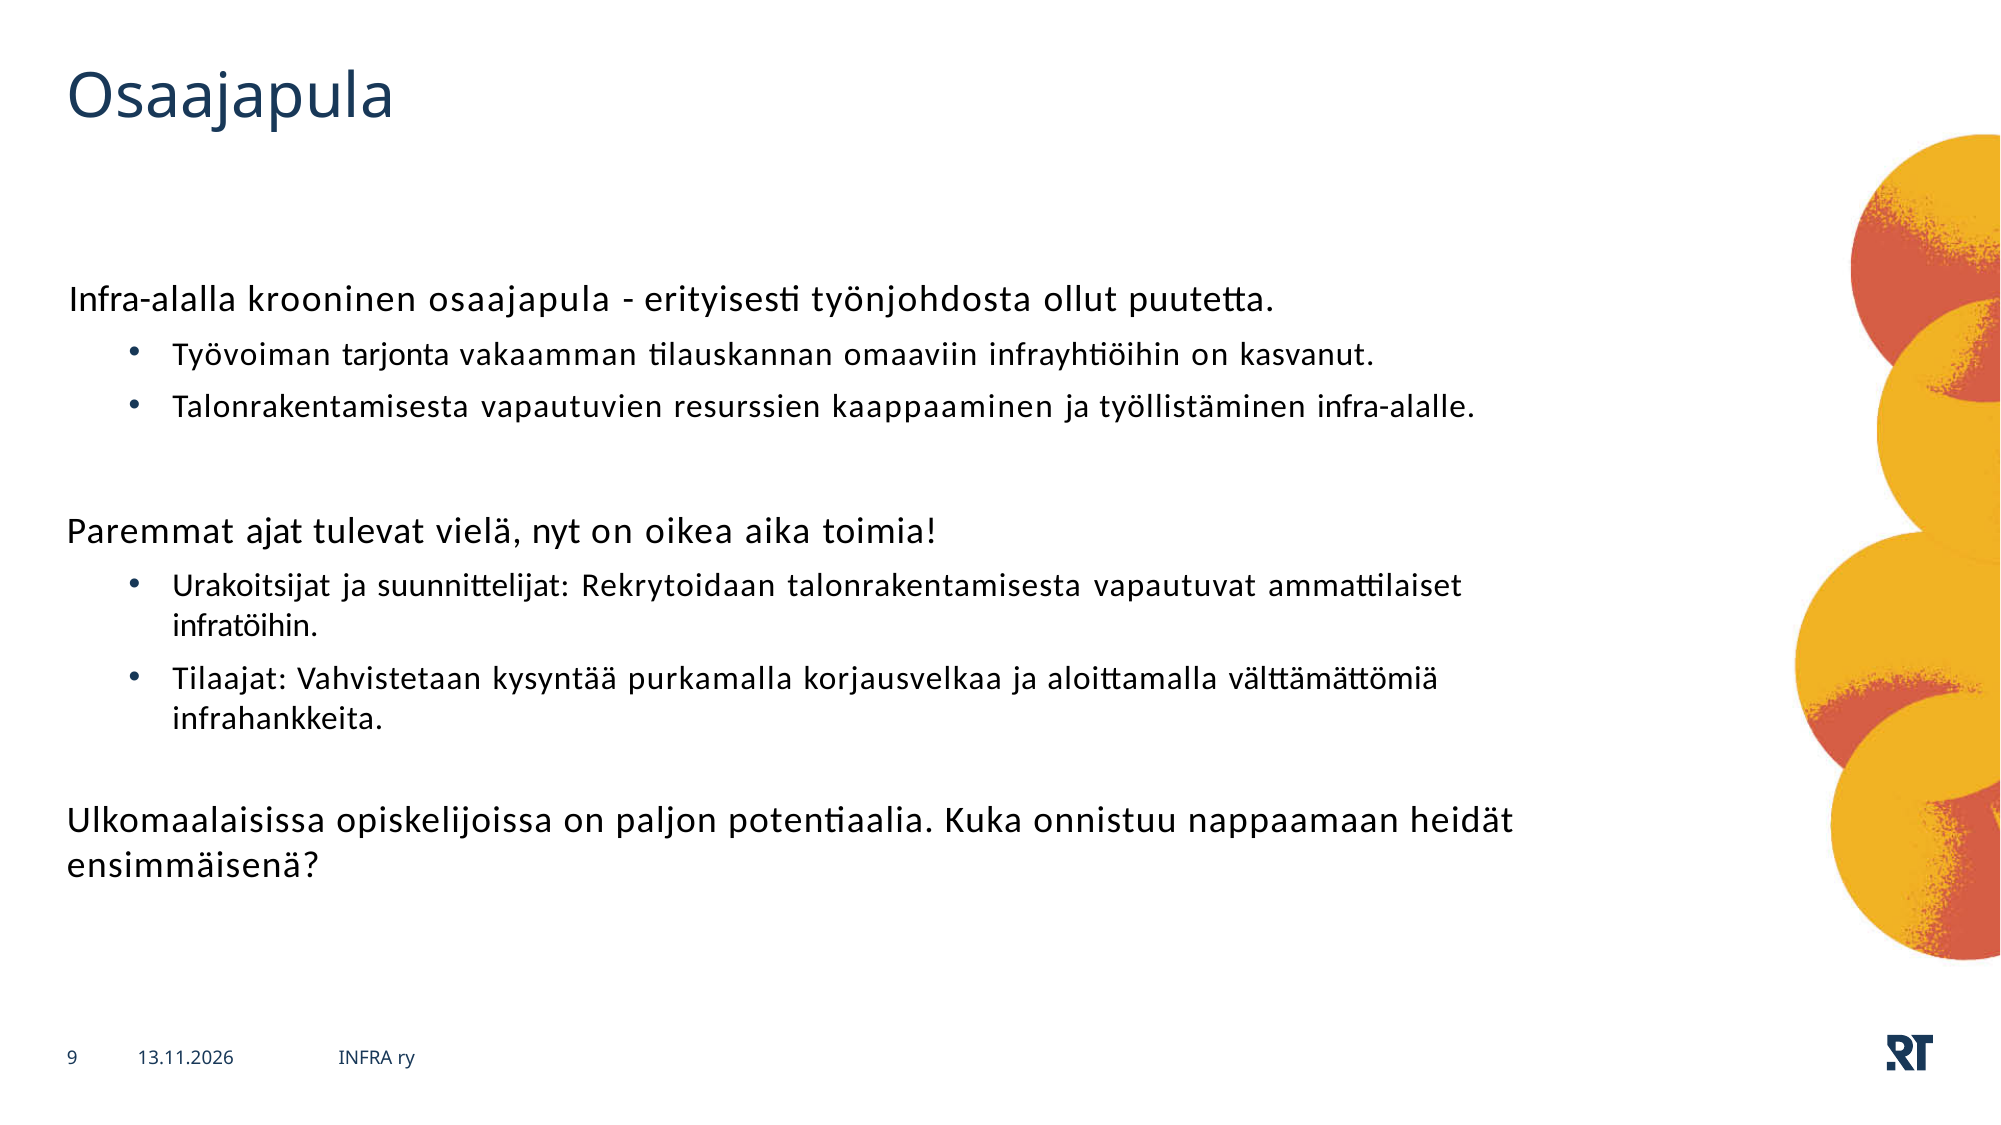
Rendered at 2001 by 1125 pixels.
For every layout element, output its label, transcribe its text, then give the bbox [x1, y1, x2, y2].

title Osaajapula [66, 54, 1709, 220]
slide_number 9 [66, 1046, 138, 1071]
list Infra-alalla krooninen osaajapula - erityisesti työnjohdosta ollut puutetta. Työvoiman tarjonta vakaamman tilauskannan omaaviin infrayhtiöihin on kasvanut. Talonrakentamisesta vapautuvien resurssien kaappaaminen ja työllistäminen infra-alalle. Paremmat ajat tulevat vielä, nyt on oikea aika toimia! Urakoitsijat ja suunnittelijat: Rekrytoidaan talonrakentamisesta vapautuvat ammattilaiset infratöihin. Tilaajat: Vahvistetaan kysyntää purkamalla korjausvelkaa ja aloittamalla välttämättömiä infrahankkeita. Ulkomaalaisissa opiskelijoissa on paljon potentiaalia. Kuka onnistuu nappaamaan heidät ensimmäisenä? [66, 257, 1568, 912]
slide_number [138, 1046, 338, 1071]
footer INFRA ry [338, 1046, 1804, 1071]
picture [0, 0, 2001, 1125]
